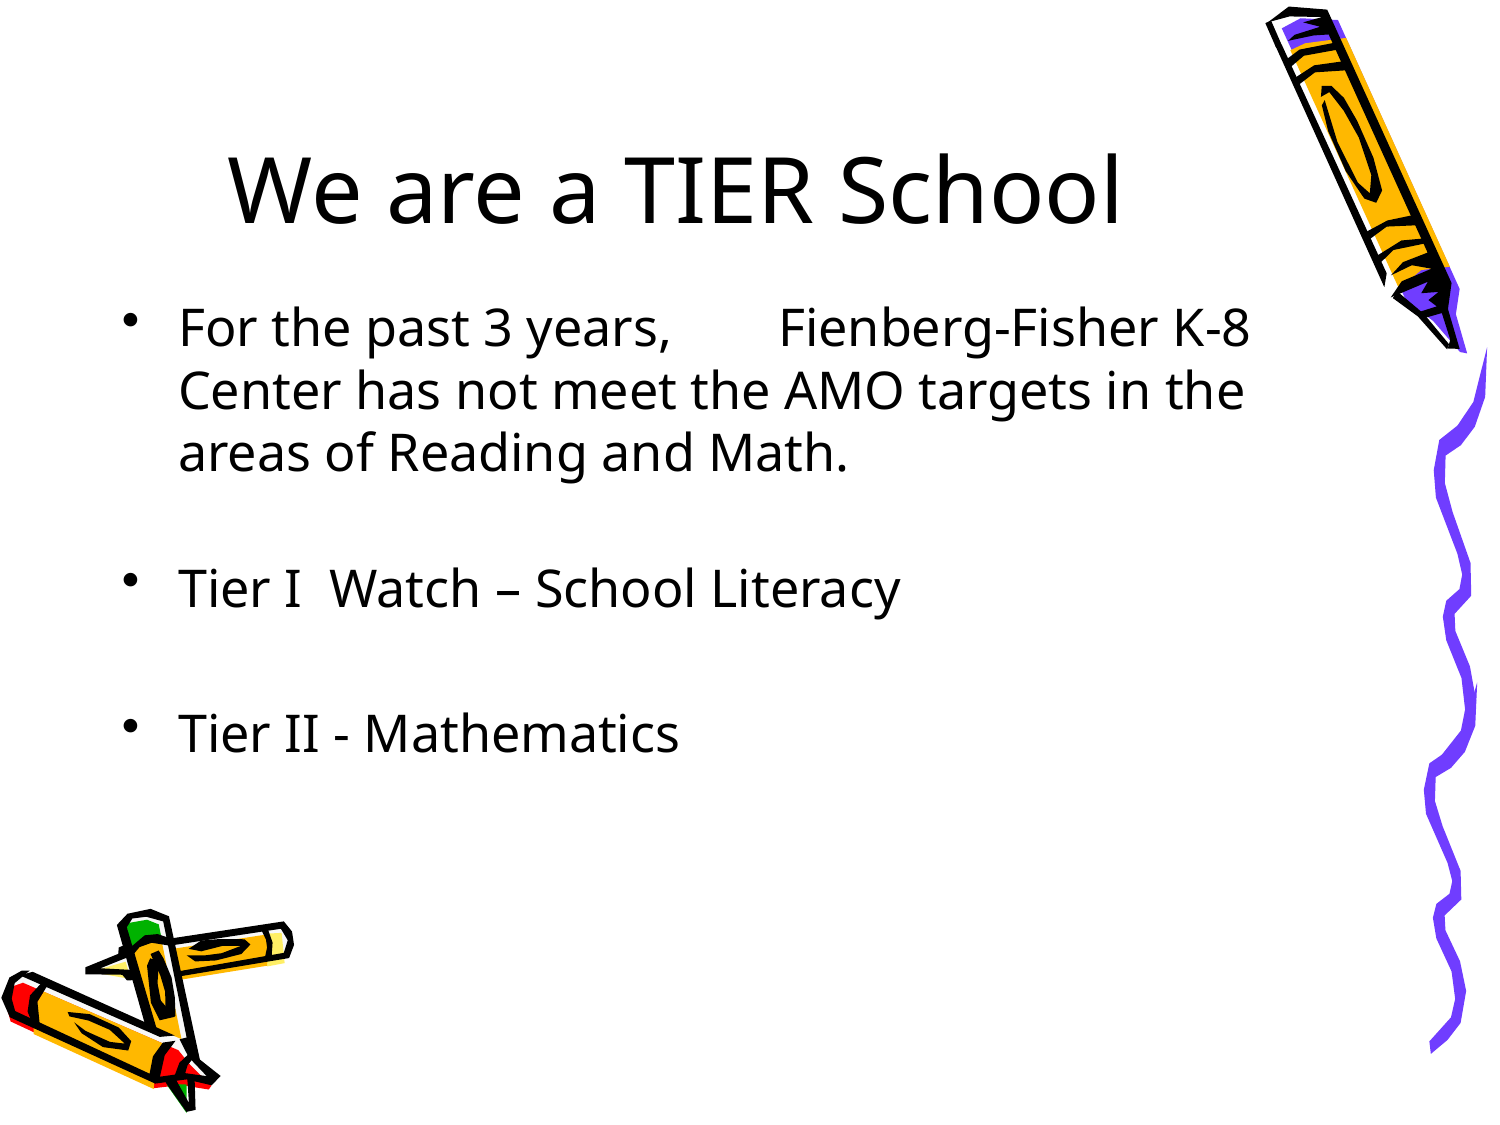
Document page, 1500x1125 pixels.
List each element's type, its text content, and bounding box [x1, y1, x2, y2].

text_box We are a TIER School [112, 124, 1240, 287]
text_box For the past 3 years, Fienberg-Fisher K-8 Center has not meet the AMO targets in the areas of Reading and Math. Tier I Watch – School Literacy Tier II - Mathematics [107, 287, 1370, 900]
